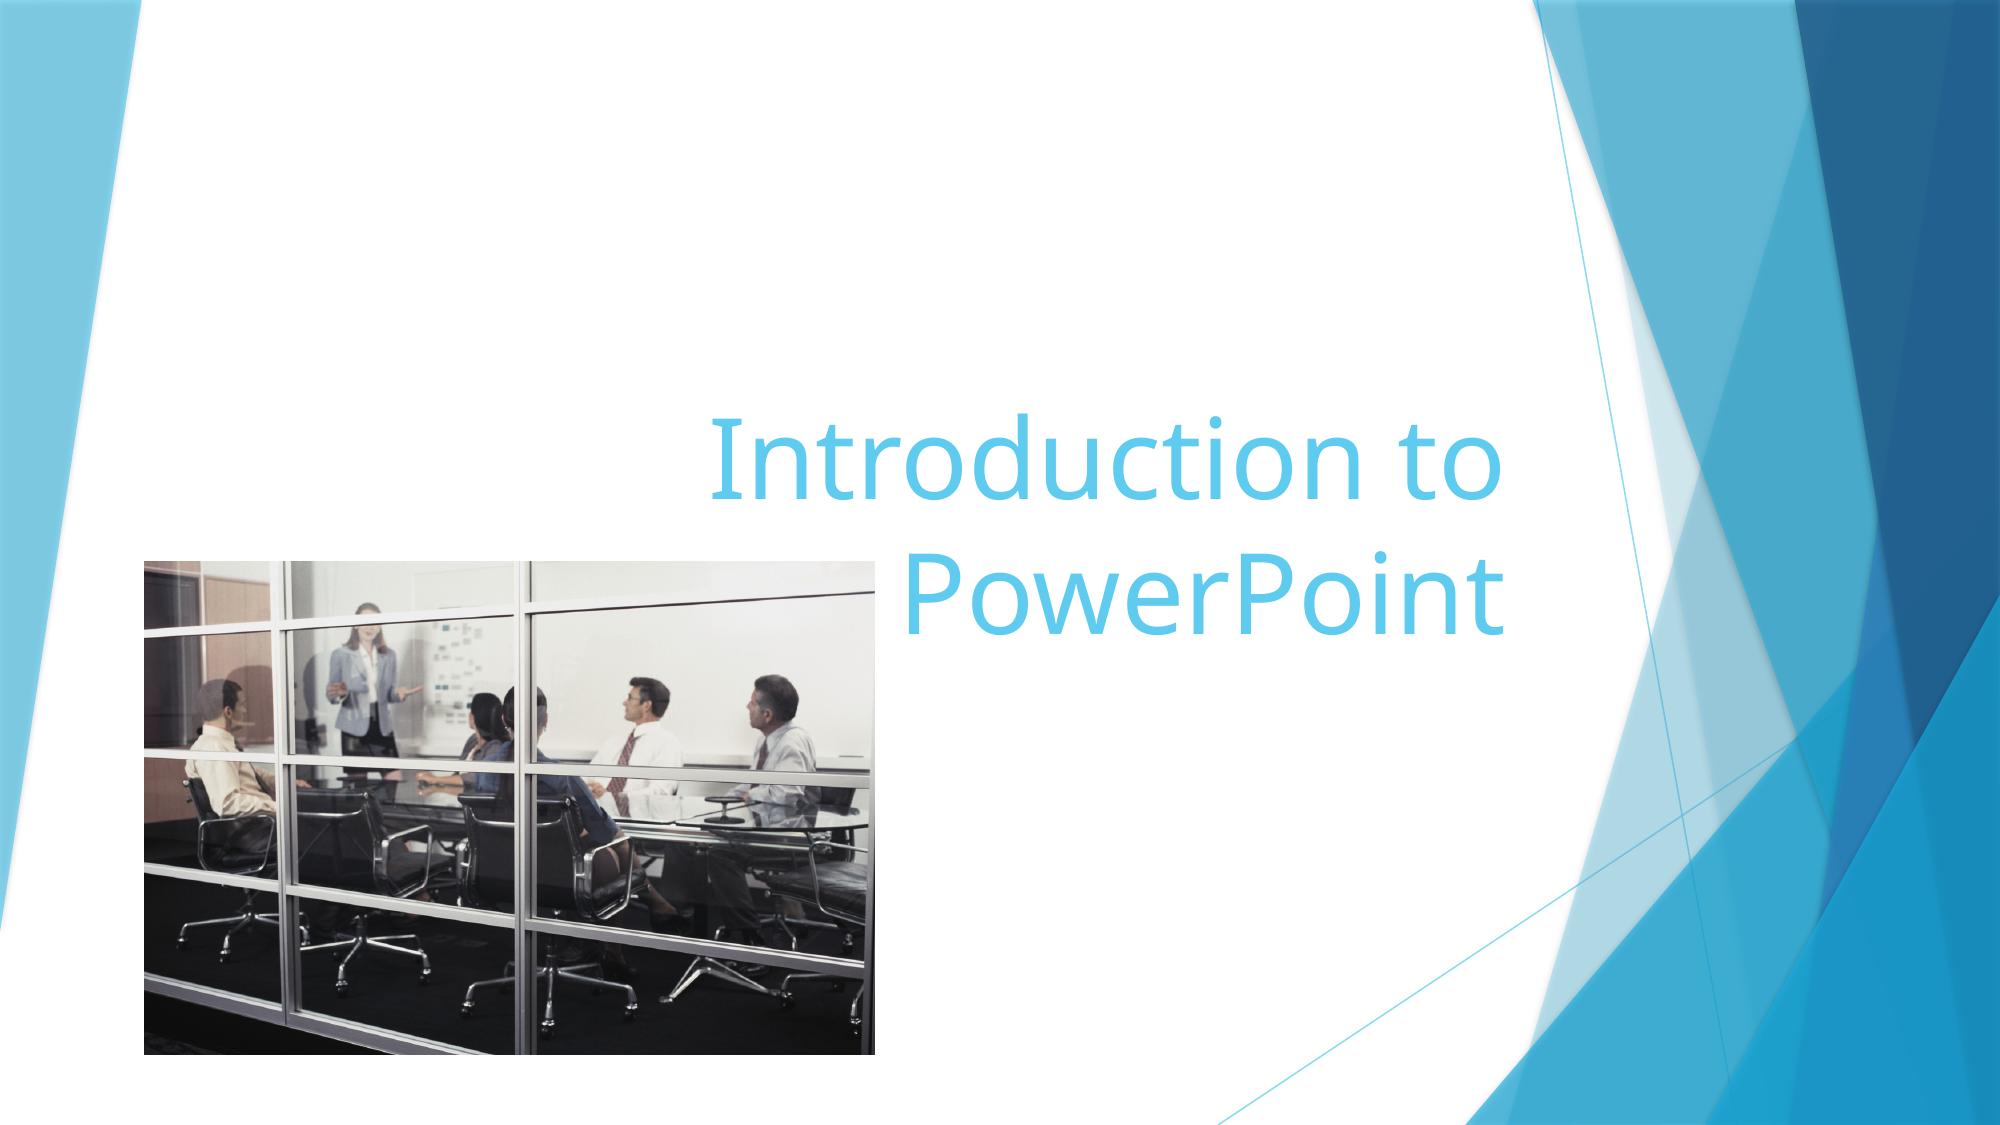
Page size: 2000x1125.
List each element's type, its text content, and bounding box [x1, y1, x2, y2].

picture [143, 561, 876, 1055]
title Introduction to PowerPoint [247, 394, 1522, 665]
